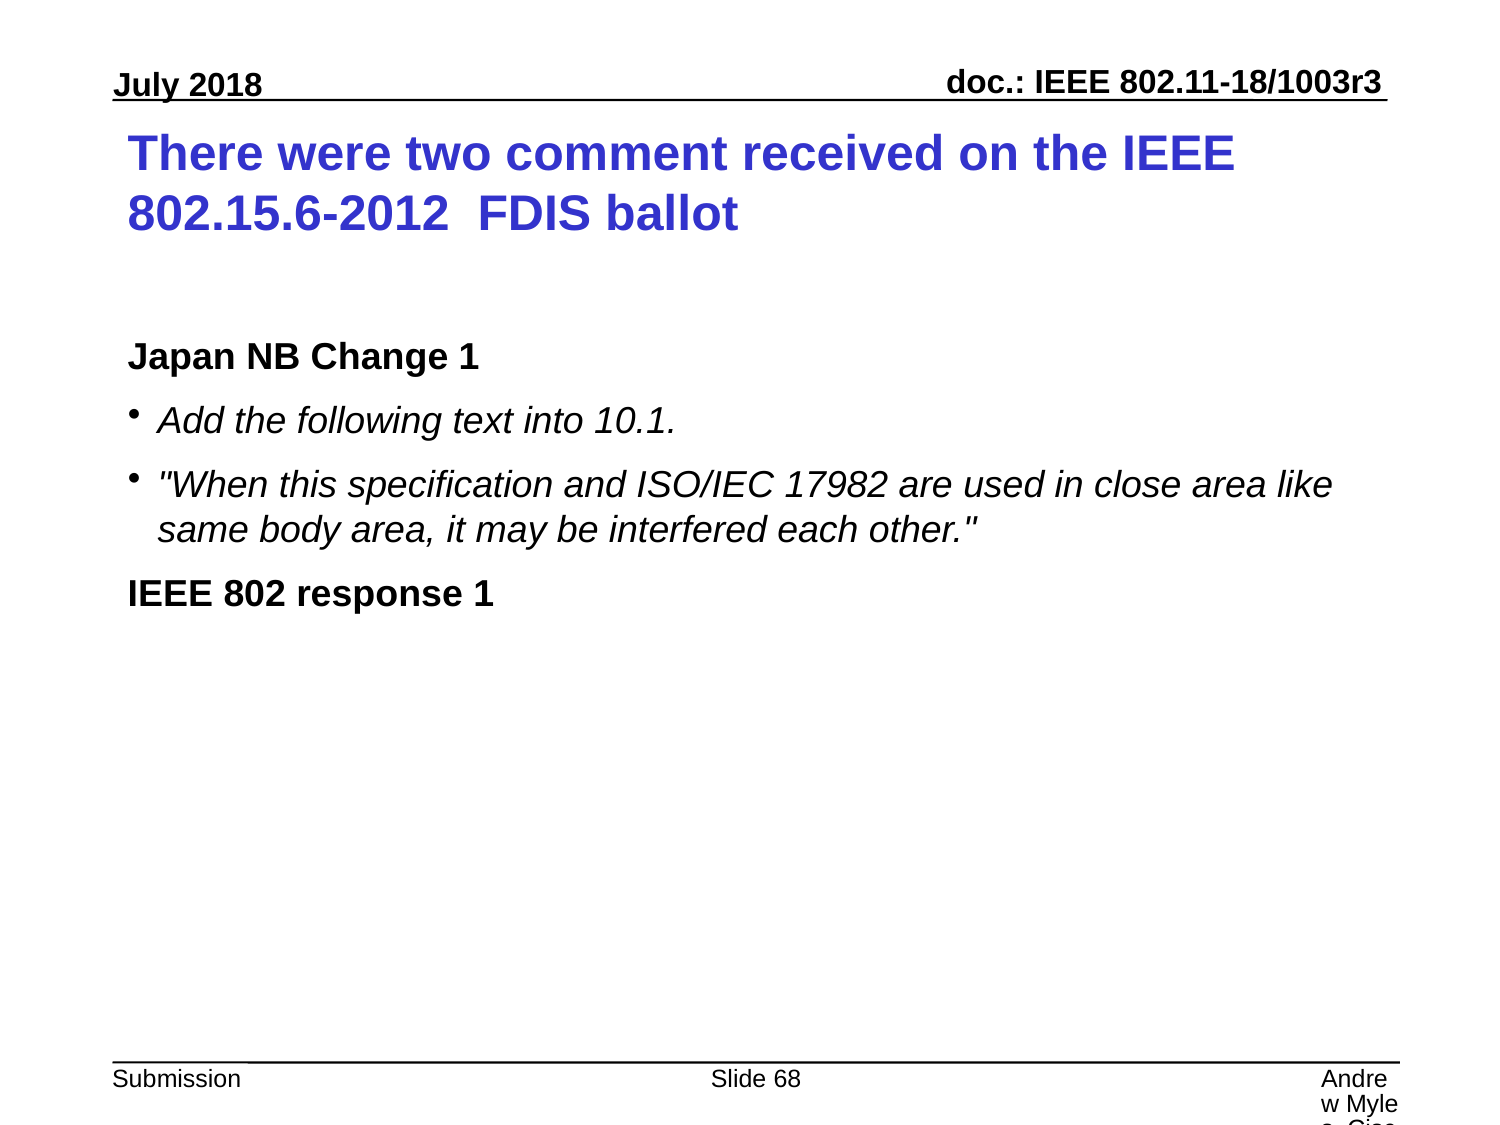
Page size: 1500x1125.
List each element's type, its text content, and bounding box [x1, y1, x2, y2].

slide_number Slide 68 [709, 1061, 803, 1093]
title There were two comment received on the IEEE 802.15.6-2012 FDIS ballot [112, 112, 1388, 288]
list Japan NB Change 1 Add the following text into 10.1. "When this specification and ISO/IEC 17982 are used in close area like same body area, it may be interfered each other." IEEE 802 response 1 [112, 324, 1388, 1000]
footer Andrew Myles, Cisco [1320, 1061, 1402, 1093]
